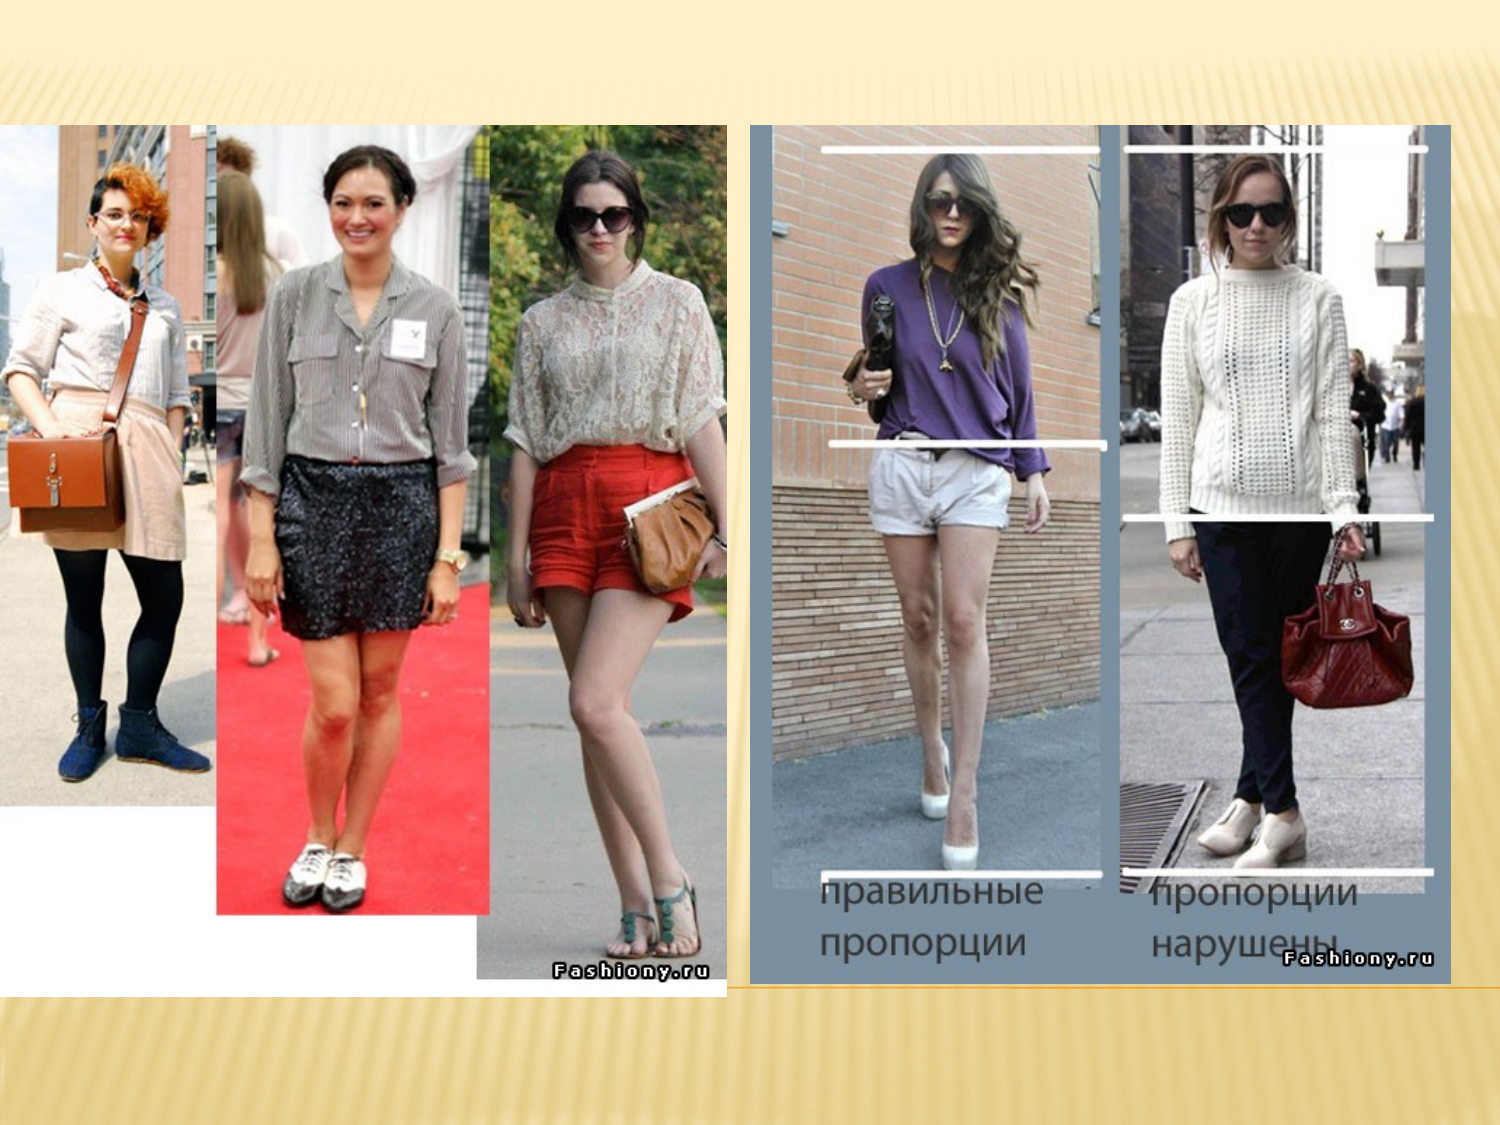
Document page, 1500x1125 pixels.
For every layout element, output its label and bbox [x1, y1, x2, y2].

list [0, 125, 727, 998]
list [749, 125, 1451, 984]
